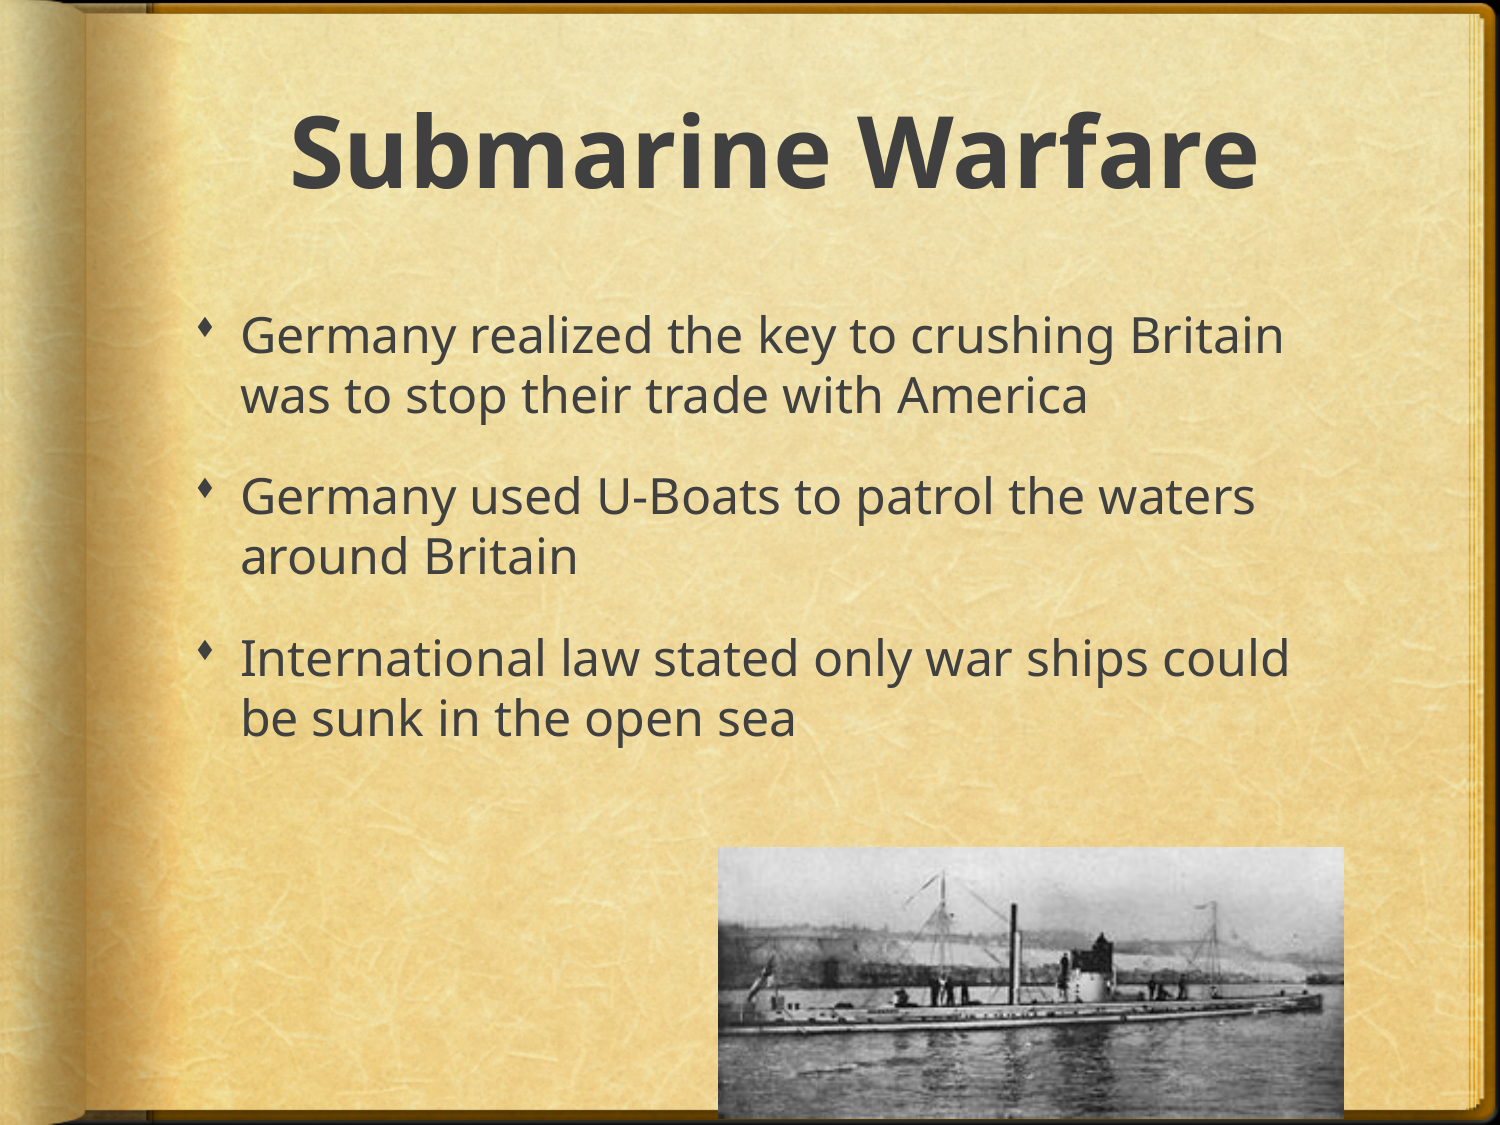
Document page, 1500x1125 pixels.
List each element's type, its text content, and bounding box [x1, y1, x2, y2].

title Submarine Warfare [178, 45, 1372, 265]
picture [0, 0, 1500, 1125]
list Germany realized the key to crushing Britain was to stop their trade with America Germany used U-Boats to patrol the waters around Britain International law stated only war ships could be sunk in the open sea [178, 295, 1372, 1005]
